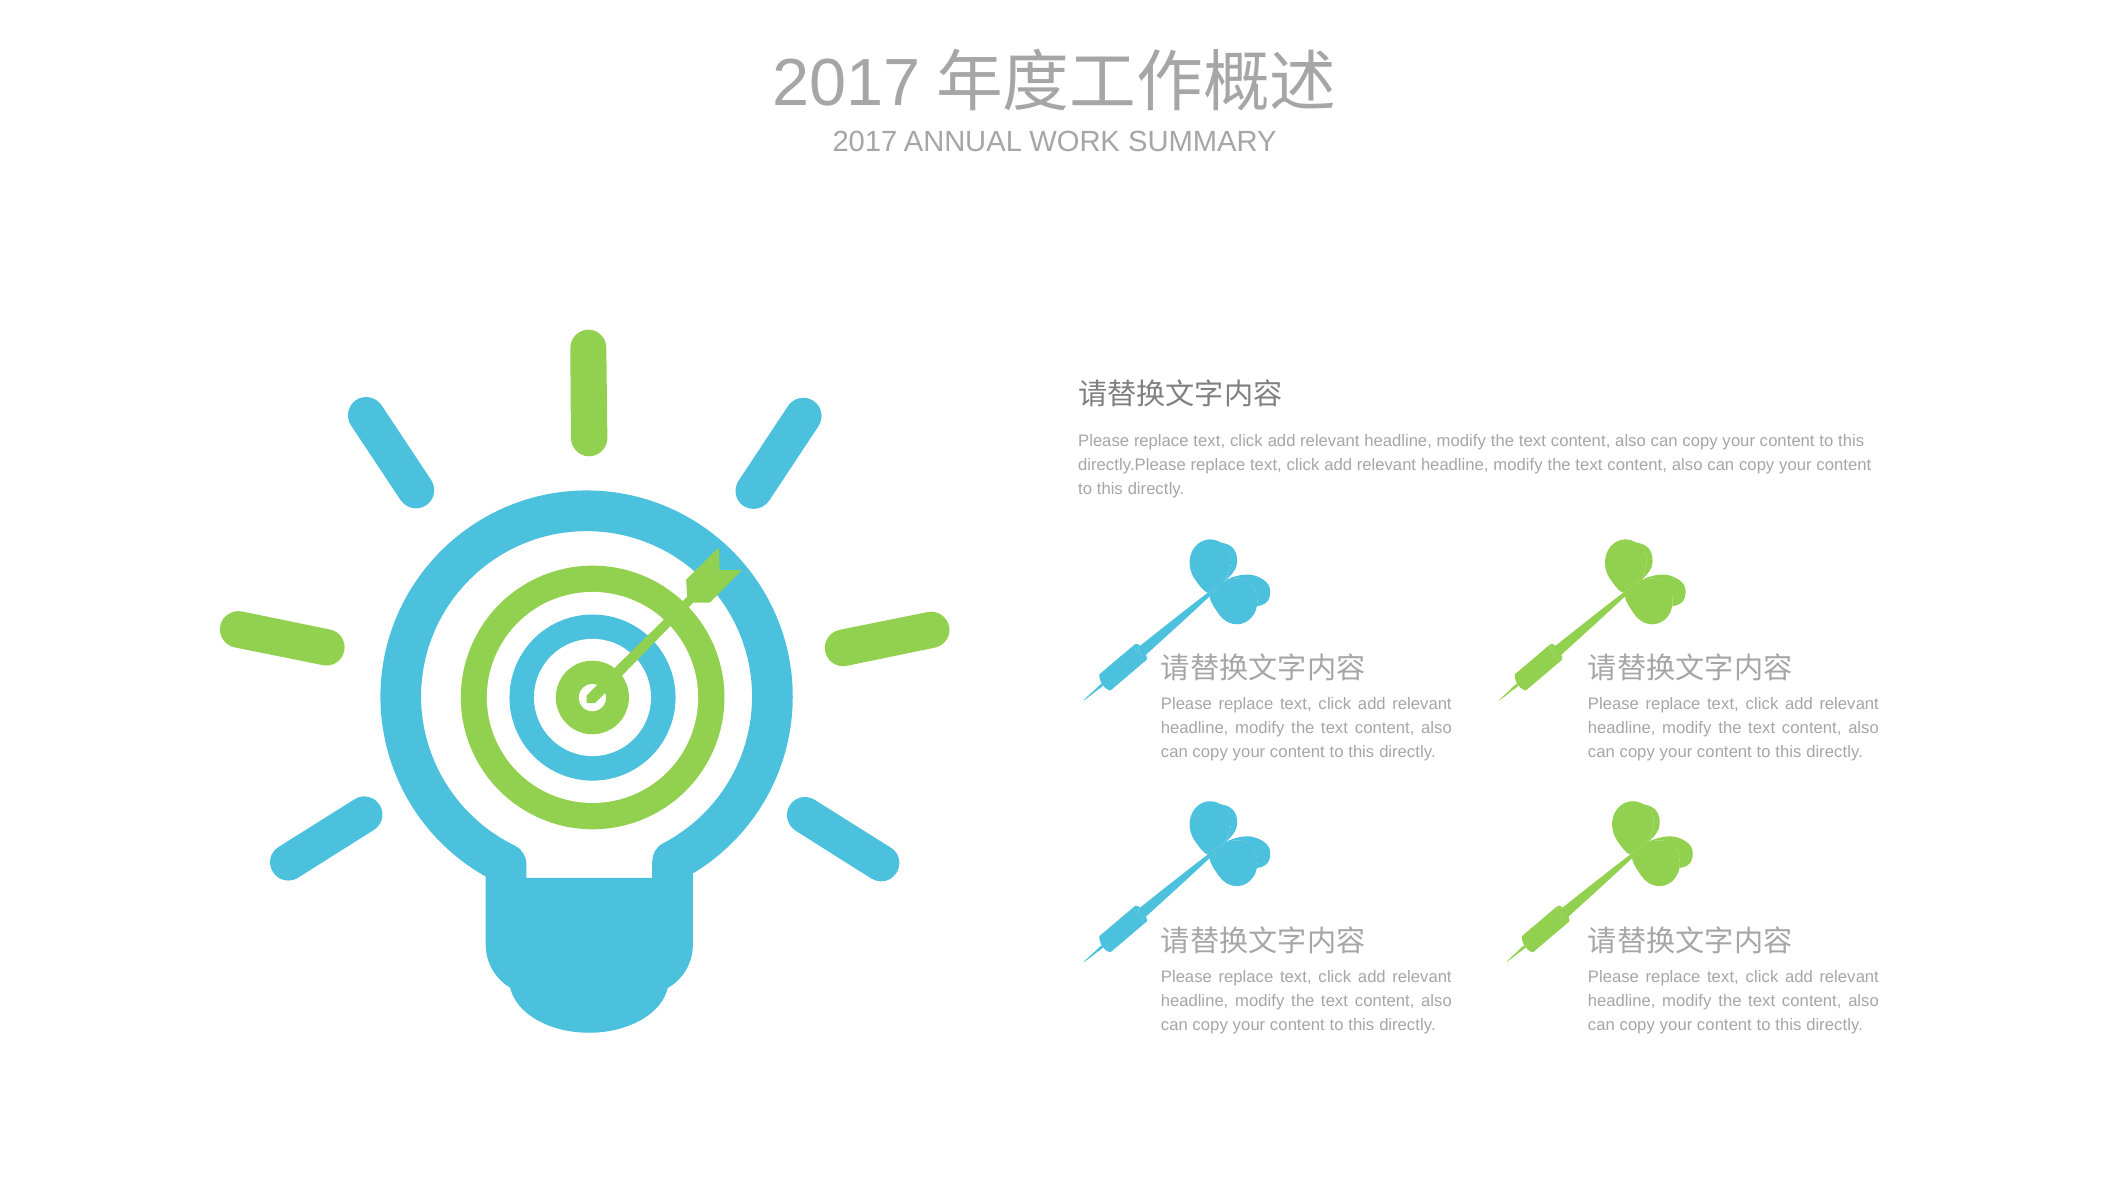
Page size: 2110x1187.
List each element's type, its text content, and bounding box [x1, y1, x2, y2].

text_box 请替换文字内容 [1688, 642, 1822, 685]
text_box [219, 611, 345, 666]
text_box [1506, 799, 1695, 963]
text_box [793, 797, 900, 882]
text_box 请替换文字内容 [1272, 915, 1395, 958]
text_box 请替换文字内容 [1272, 642, 1395, 685]
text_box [380, 490, 793, 1033]
text_box [270, 796, 380, 881]
text_box 请替换文字内容 [1695, 915, 1822, 958]
text_box [824, 611, 950, 667]
text_box [570, 329, 608, 457]
text_box [735, 397, 822, 490]
text_box Please replace text, click add relevant headline, modify the text content, also can copy your content to this directly. [1587, 961, 1880, 1034]
text_box Please replace text, click add relevant headline, modify the text content, also can copy your content to this directly. [1160, 688, 1453, 761]
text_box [1083, 799, 1272, 963]
text_box 2017年度工作概述 [730, 38, 1379, 119]
text_box 请替换文字内容 Please replace text, click add relevant headline, modify the text content, also can copy your content to this directly.Please replace text, click add relevant headline, modify the text content, also can copy your content to this directly. [1078, 367, 1880, 498]
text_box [1499, 538, 1688, 701]
text_box 2017 ANNUAL WORK SUMMARY [824, 122, 1285, 158]
text_box [347, 397, 435, 490]
text_box Please replace text, click add relevant headline, modify the text content, also can copy your content to this directly. [1587, 688, 1880, 761]
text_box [1083, 538, 1272, 701]
text_box Please replace text, click add relevant headline, modify the text content, also can copy your content to this directly. [1160, 961, 1453, 1034]
